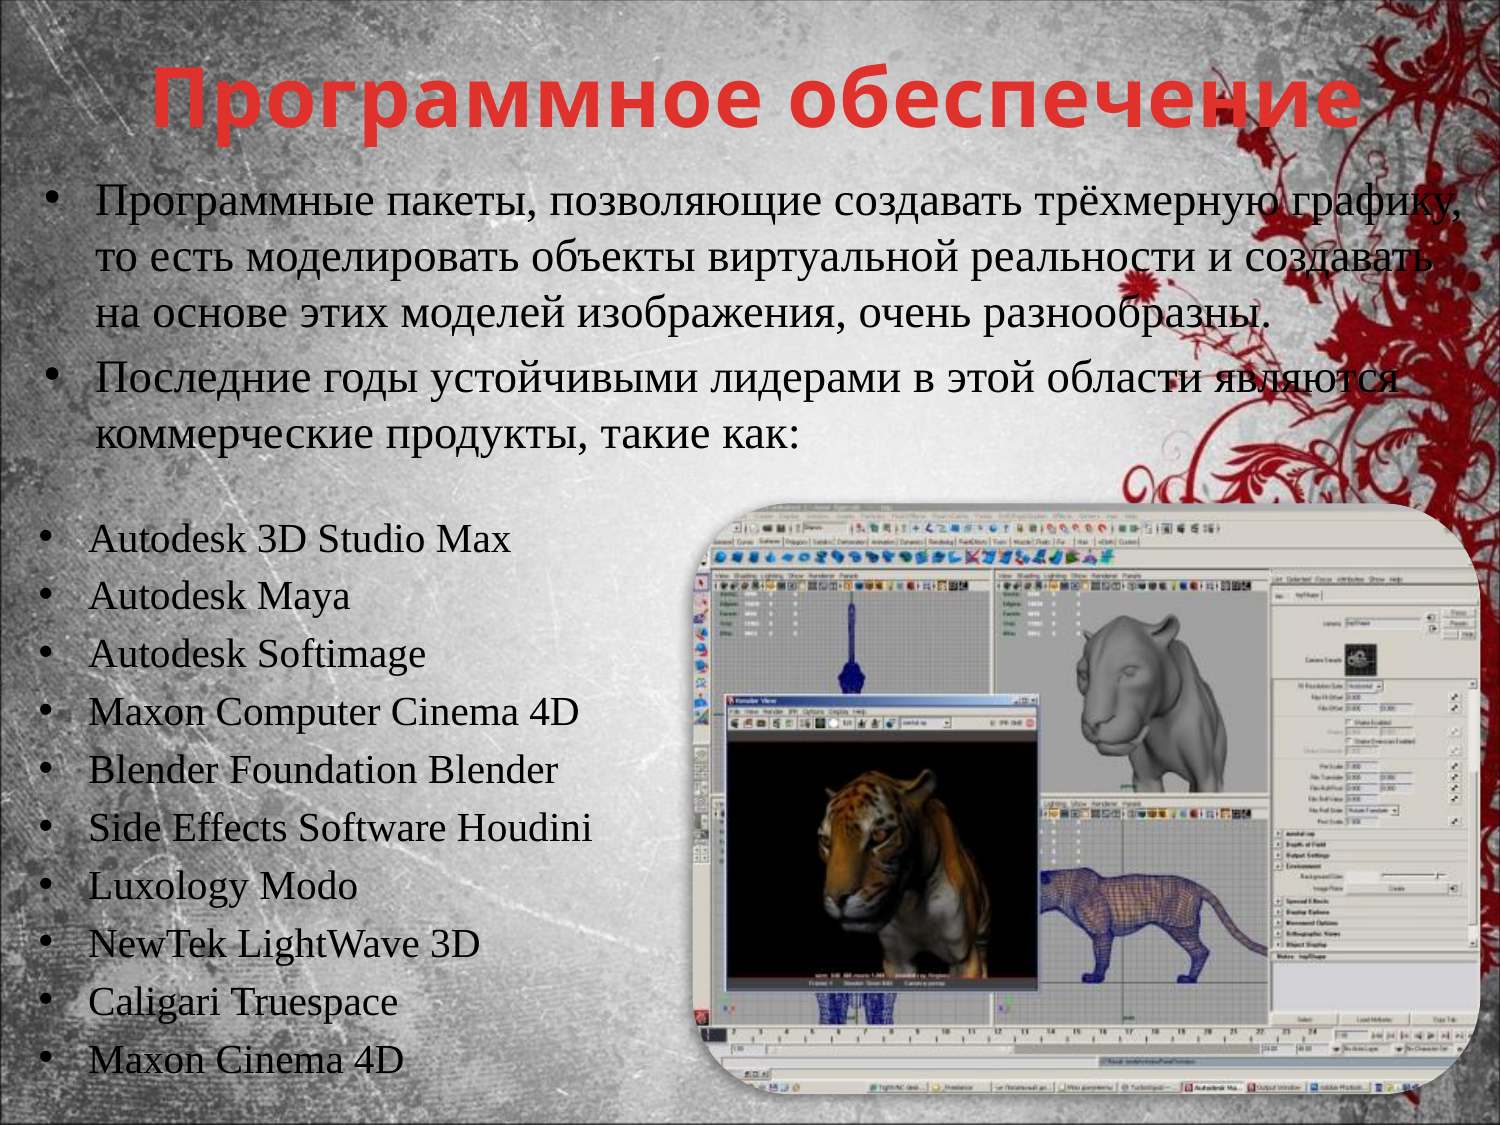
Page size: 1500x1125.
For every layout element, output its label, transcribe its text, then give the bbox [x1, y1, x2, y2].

title Программное обеспечение [82, 0, 1432, 160]
list Autodesk 3D Studio Max Autodesk Maya Autodesk Softimage Maxon Computer Cinema 4D Blender Foundation Blender Side Effects Software Houdini Luxology Modo NewTek LightWave 3D Caligari Truespace Maxon Cinema 4D [23, 503, 680, 1090]
picture [0, 0, 1500, 1125]
text_box Программные пакеты, позволяющие создавать трёхмерную графику, то есть моделировать объекты виртуальной реальности и создавать на основе этих моделей изображения, очень разнообразны. Последние годы устойчивыми лидерами в этой области являются коммерческие продукты, такие как: [29, 160, 1481, 504]
